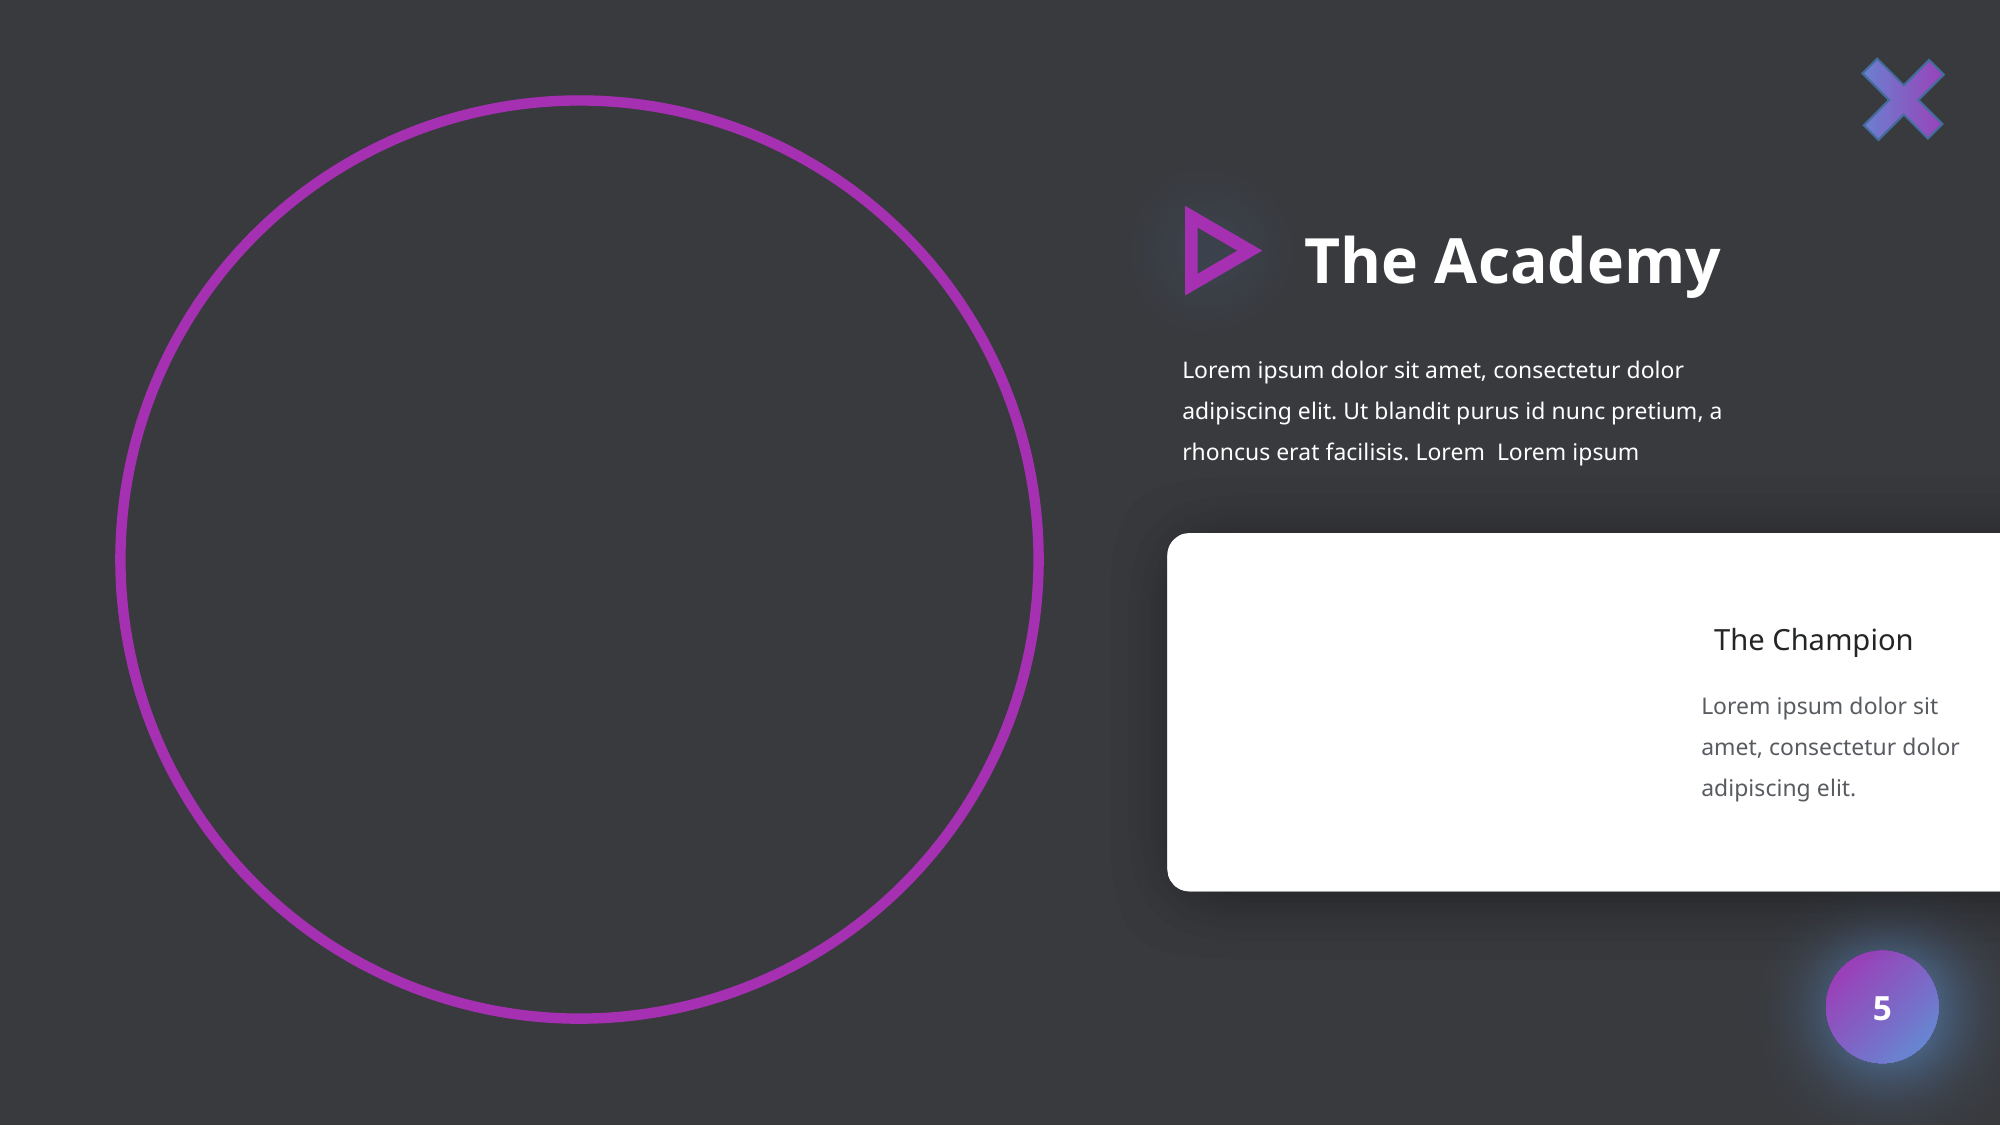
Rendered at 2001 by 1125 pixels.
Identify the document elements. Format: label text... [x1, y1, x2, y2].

picture [159, 139, 1000, 981]
text_box [1183, 532, 2000, 893]
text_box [1191, 213, 1760, 305]
picture [1167, 533, 1615, 892]
text_box [1861, 57, 1946, 142]
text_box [1683, 613, 1991, 811]
text_box Lorem ipsum dolor sit amet, consectetur dolor adipiscing elit. Ut blandit purus id nunc pretium, a rhoncus erat facilisis. Lorem Lorem ipsum [1167, 334, 1783, 473]
